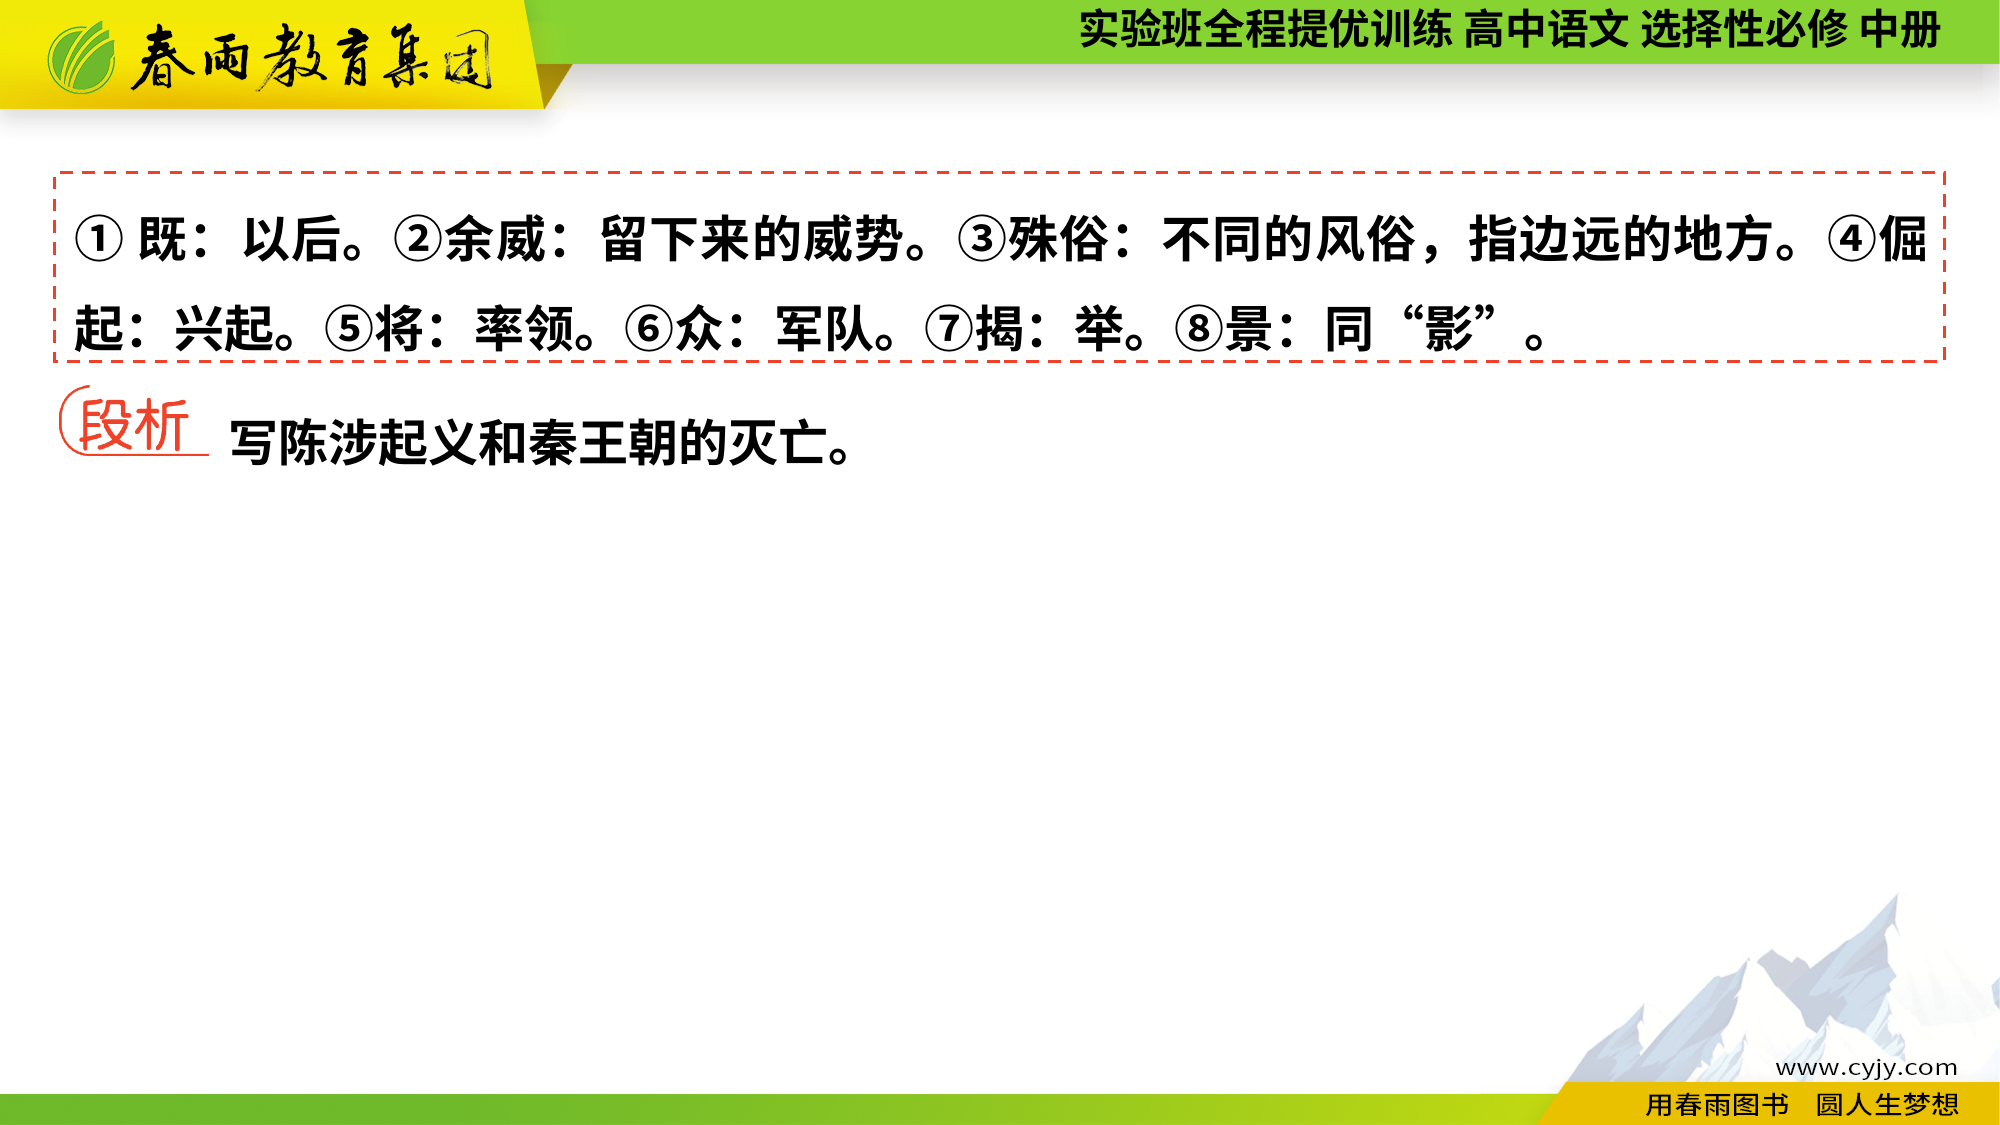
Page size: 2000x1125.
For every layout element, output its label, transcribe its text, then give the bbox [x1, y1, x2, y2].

text_box [54, 172, 1945, 362]
picture [0, 0, 2000, 1125]
text_box 写陈涉起义和秦王朝的灭亡。 [213, 373, 894, 479]
